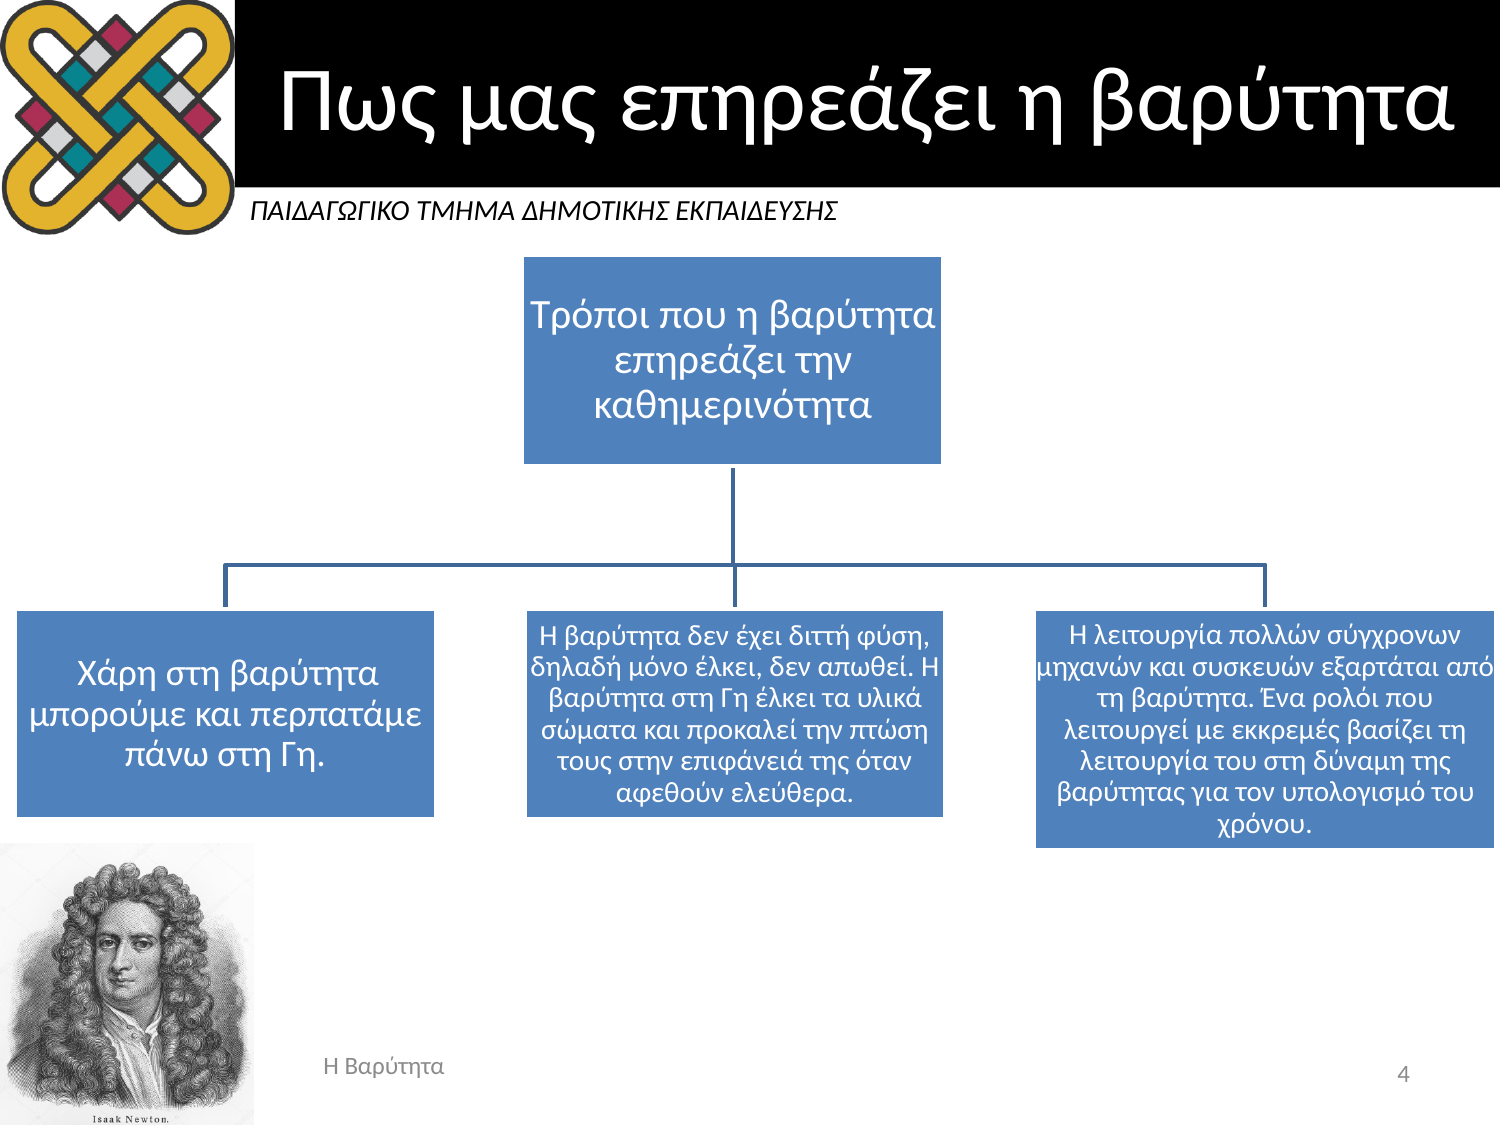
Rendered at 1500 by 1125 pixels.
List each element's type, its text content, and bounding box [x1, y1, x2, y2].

picture [0, 843, 254, 1125]
slide_number 4 [1074, 1042, 1425, 1103]
footer Η Βαρύτητα [219, 1035, 550, 1095]
title Πως μας επηρεάζει η βαρύτητα [234, 0, 1500, 185]
picture [0, 0, 234, 235]
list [14, 184, 1498, 977]
